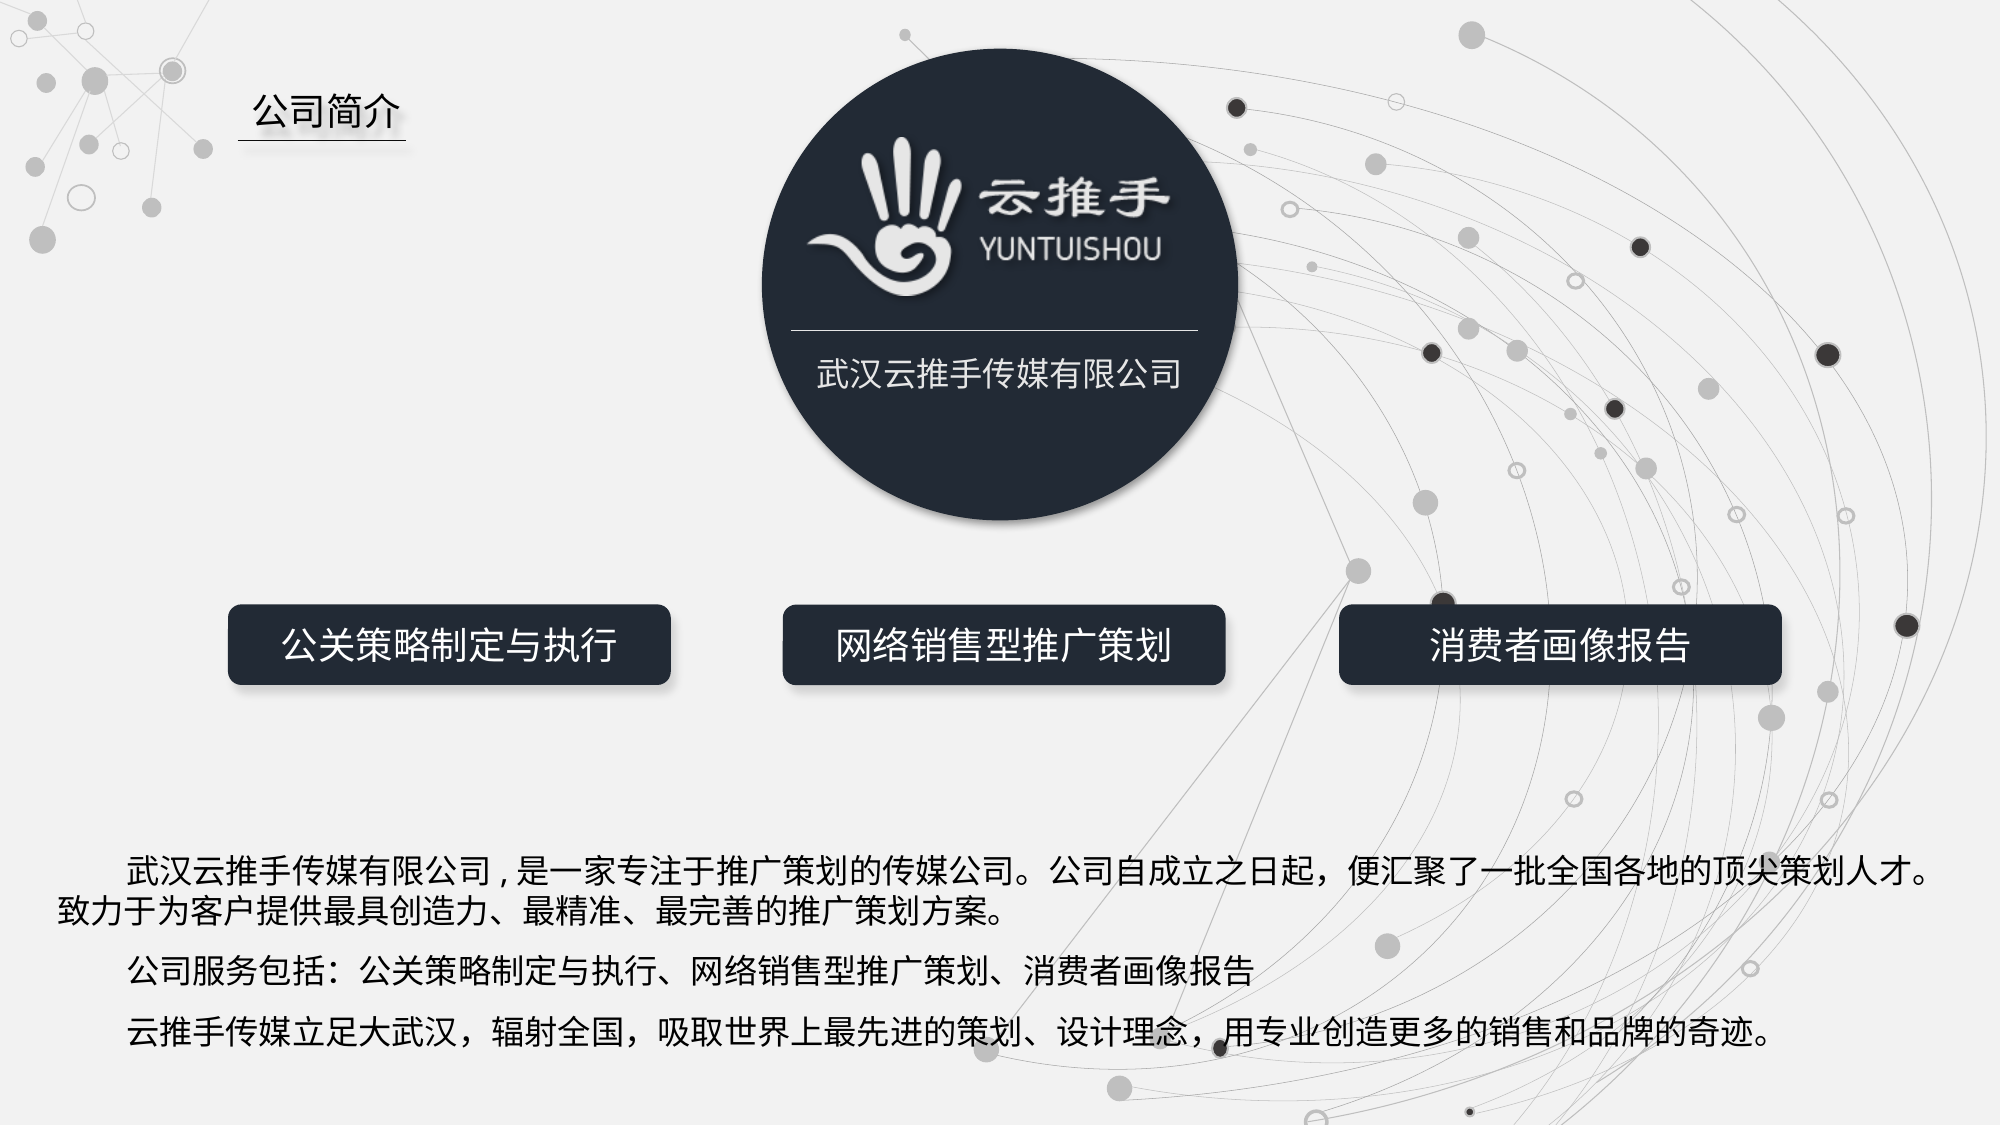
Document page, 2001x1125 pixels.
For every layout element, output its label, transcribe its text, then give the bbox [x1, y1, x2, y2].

text_box 公关策略制定与执行 [226, 603, 417, 687]
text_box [761, 48, 1239, 521]
text_box 武汉云推手传媒有限公司,是一家专注于推广策划的传媒公司。公司自成立之日起，便汇聚了一批全国各地的顶尖策划人才。致力于为客户提供最具创造力、最精准、最完善的推广策划方案。 公司服务包括：公关策略制定与执行、网络销售型推广策划、消费者画像报告 云推手传媒立足大武汉，辐射全国，吸取世界上最先进的策划、设计理念，用专业创造更多的销售和品牌的奇迹。 [42, 842, 417, 1059]
text_box 公司简介 [236, 80, 417, 141]
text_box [417, 0, 1990, 1125]
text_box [0, 0, 215, 254]
